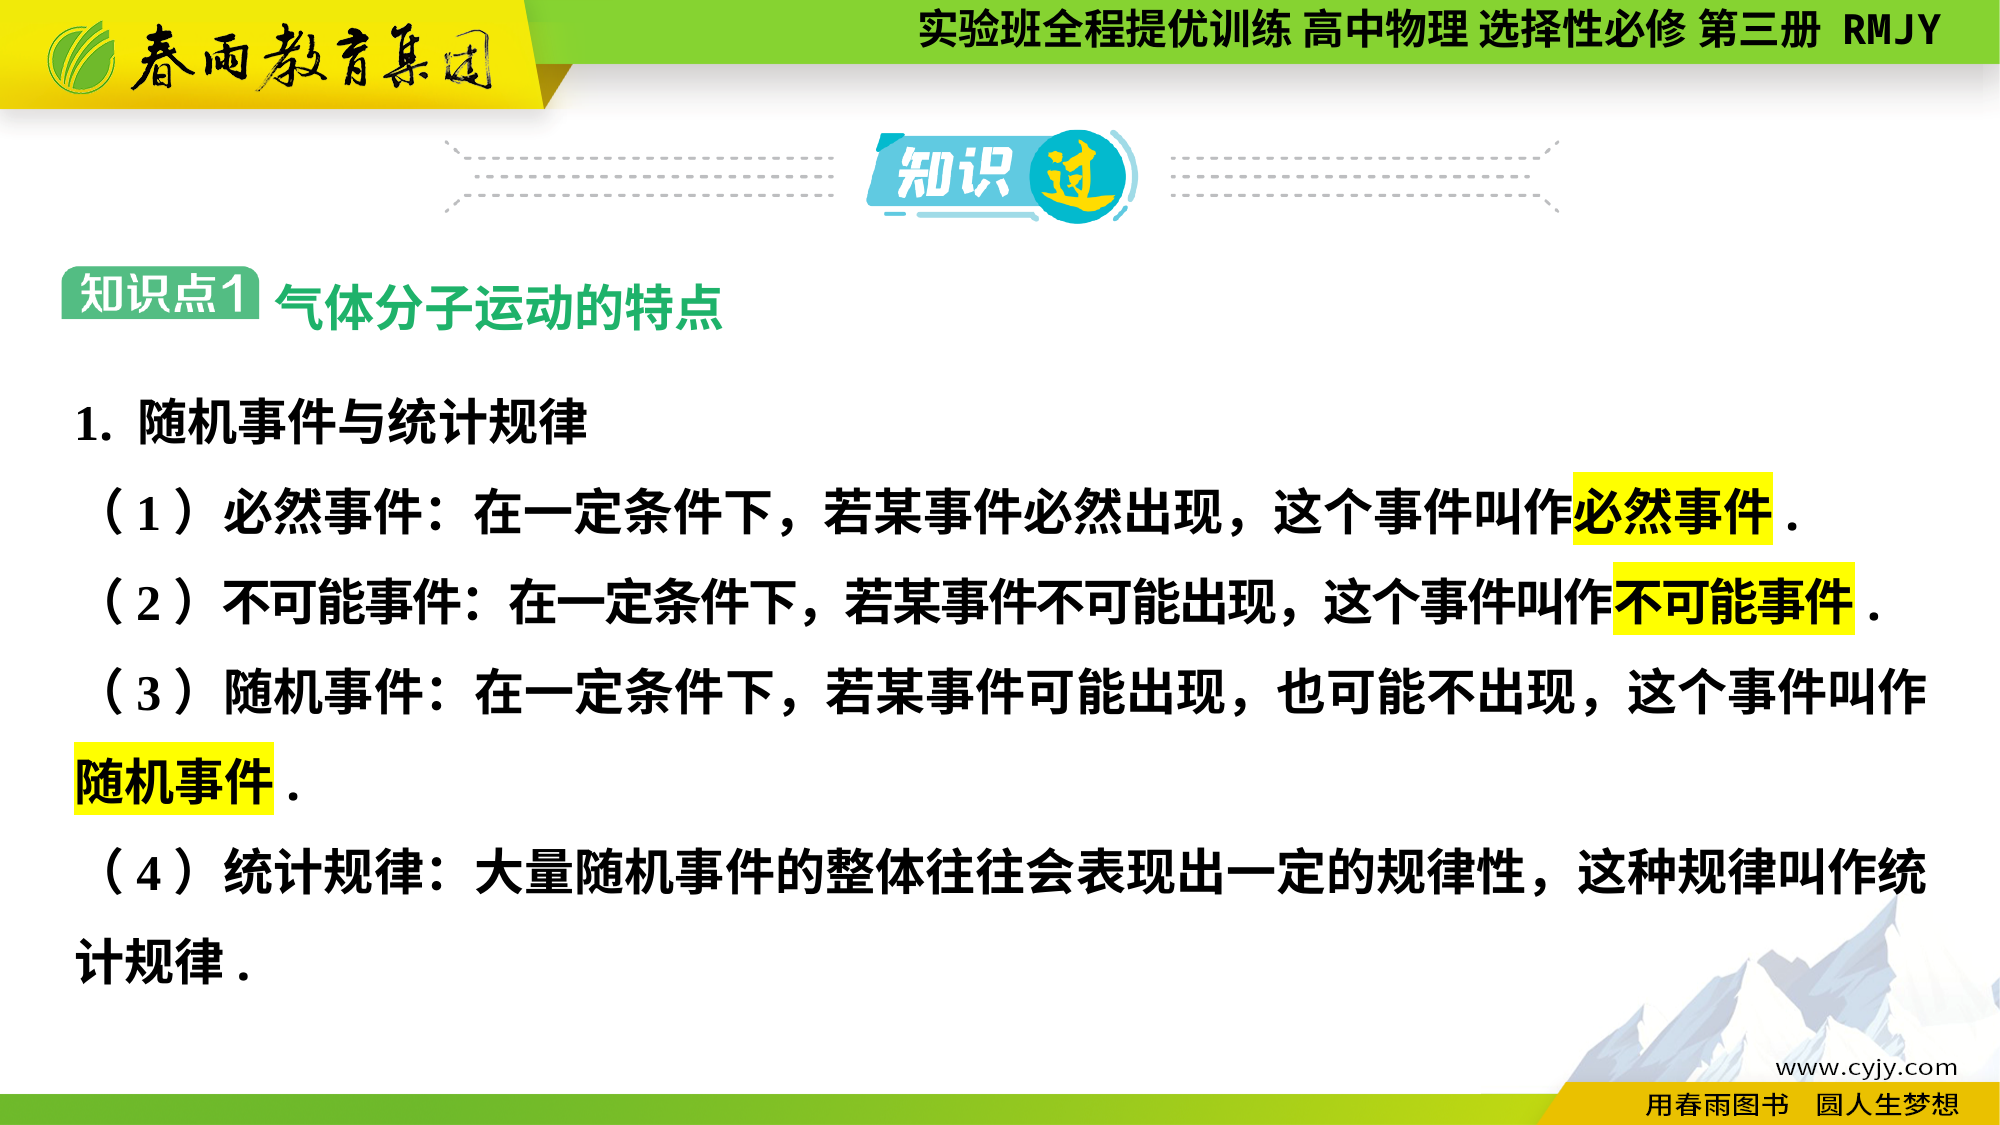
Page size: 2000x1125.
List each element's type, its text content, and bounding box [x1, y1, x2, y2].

picture [0, 0, 2000, 1125]
text_box 气体分子运动的特点 [259, 238, 1944, 344]
list 1. 随机事件与统计规律 （1）必然事件：在一定条件下，若某事件必然出现，这个事件叫作必然事件. （2）不可能事件：在一定条件下，若某事件不可能出现，这个事件叫作不可能事件. （3）随机事件：在一定条件下，若某事件可能出现，也可能不出现，这个事件叫作随机事件. （4）统计规律：大量随机事件的整体往往会表现出一定的规律性，这种规律叫作统计规律. [59, 352, 1944, 993]
